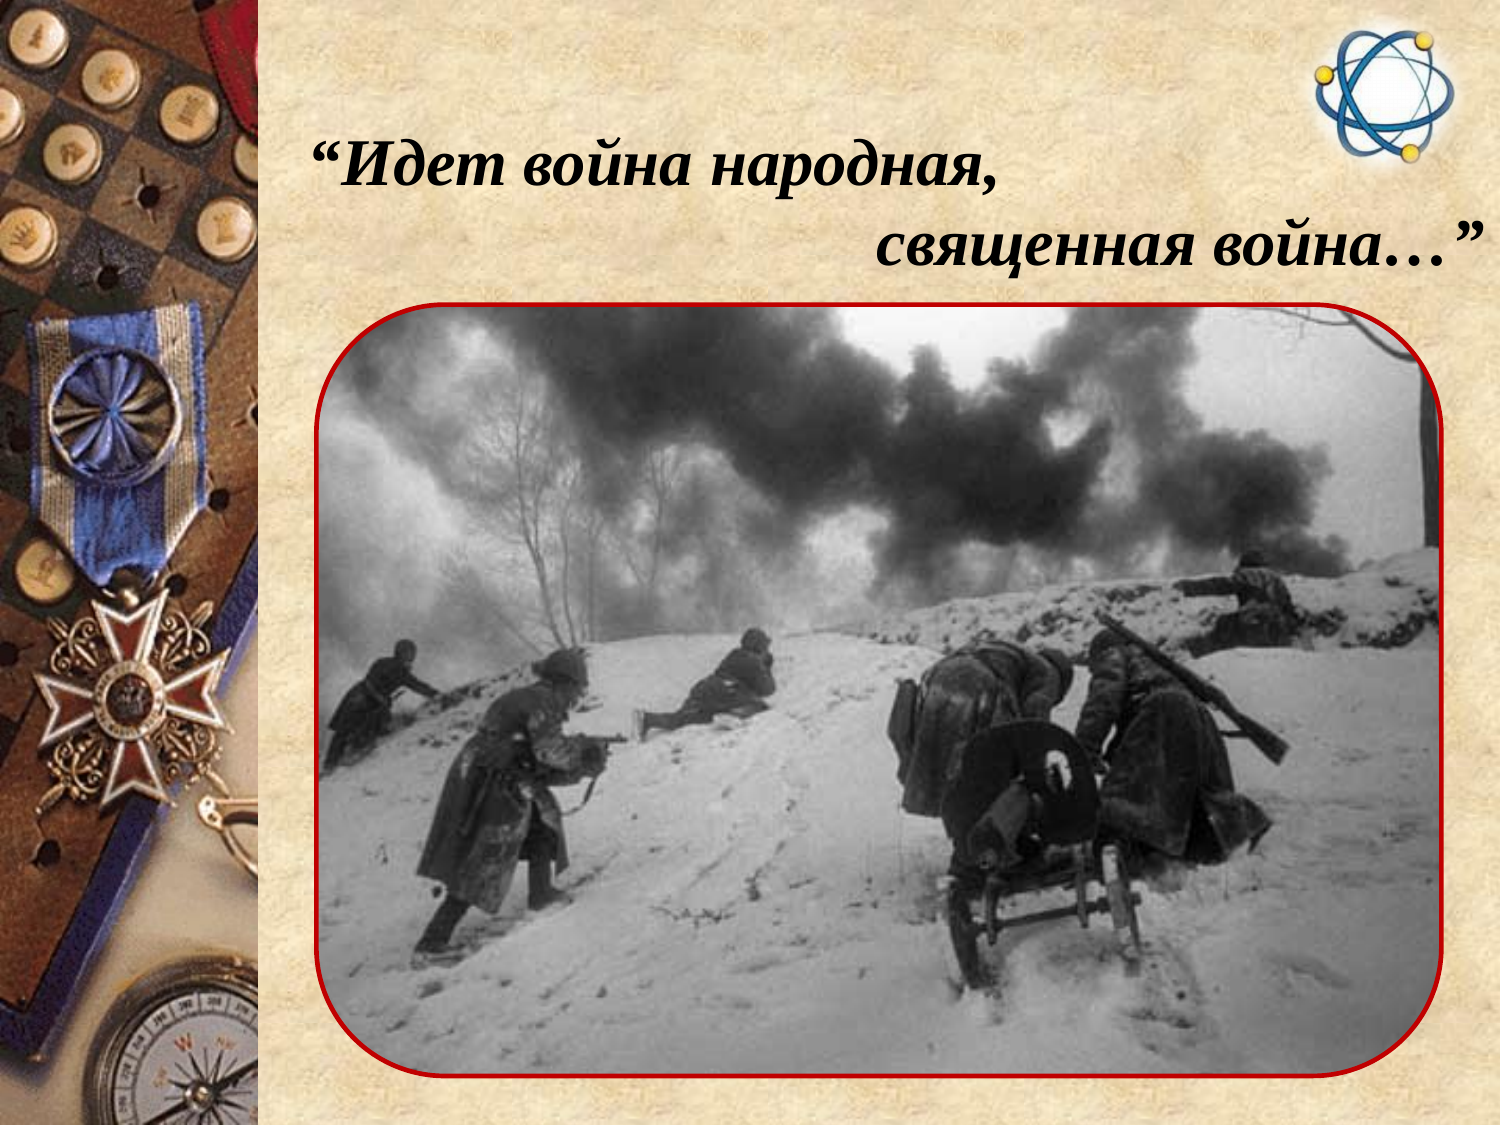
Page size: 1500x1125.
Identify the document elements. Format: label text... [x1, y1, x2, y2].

title “Идет война народная, священная война…” [292, 93, 1500, 305]
picture [0, 0, 1500, 1125]
